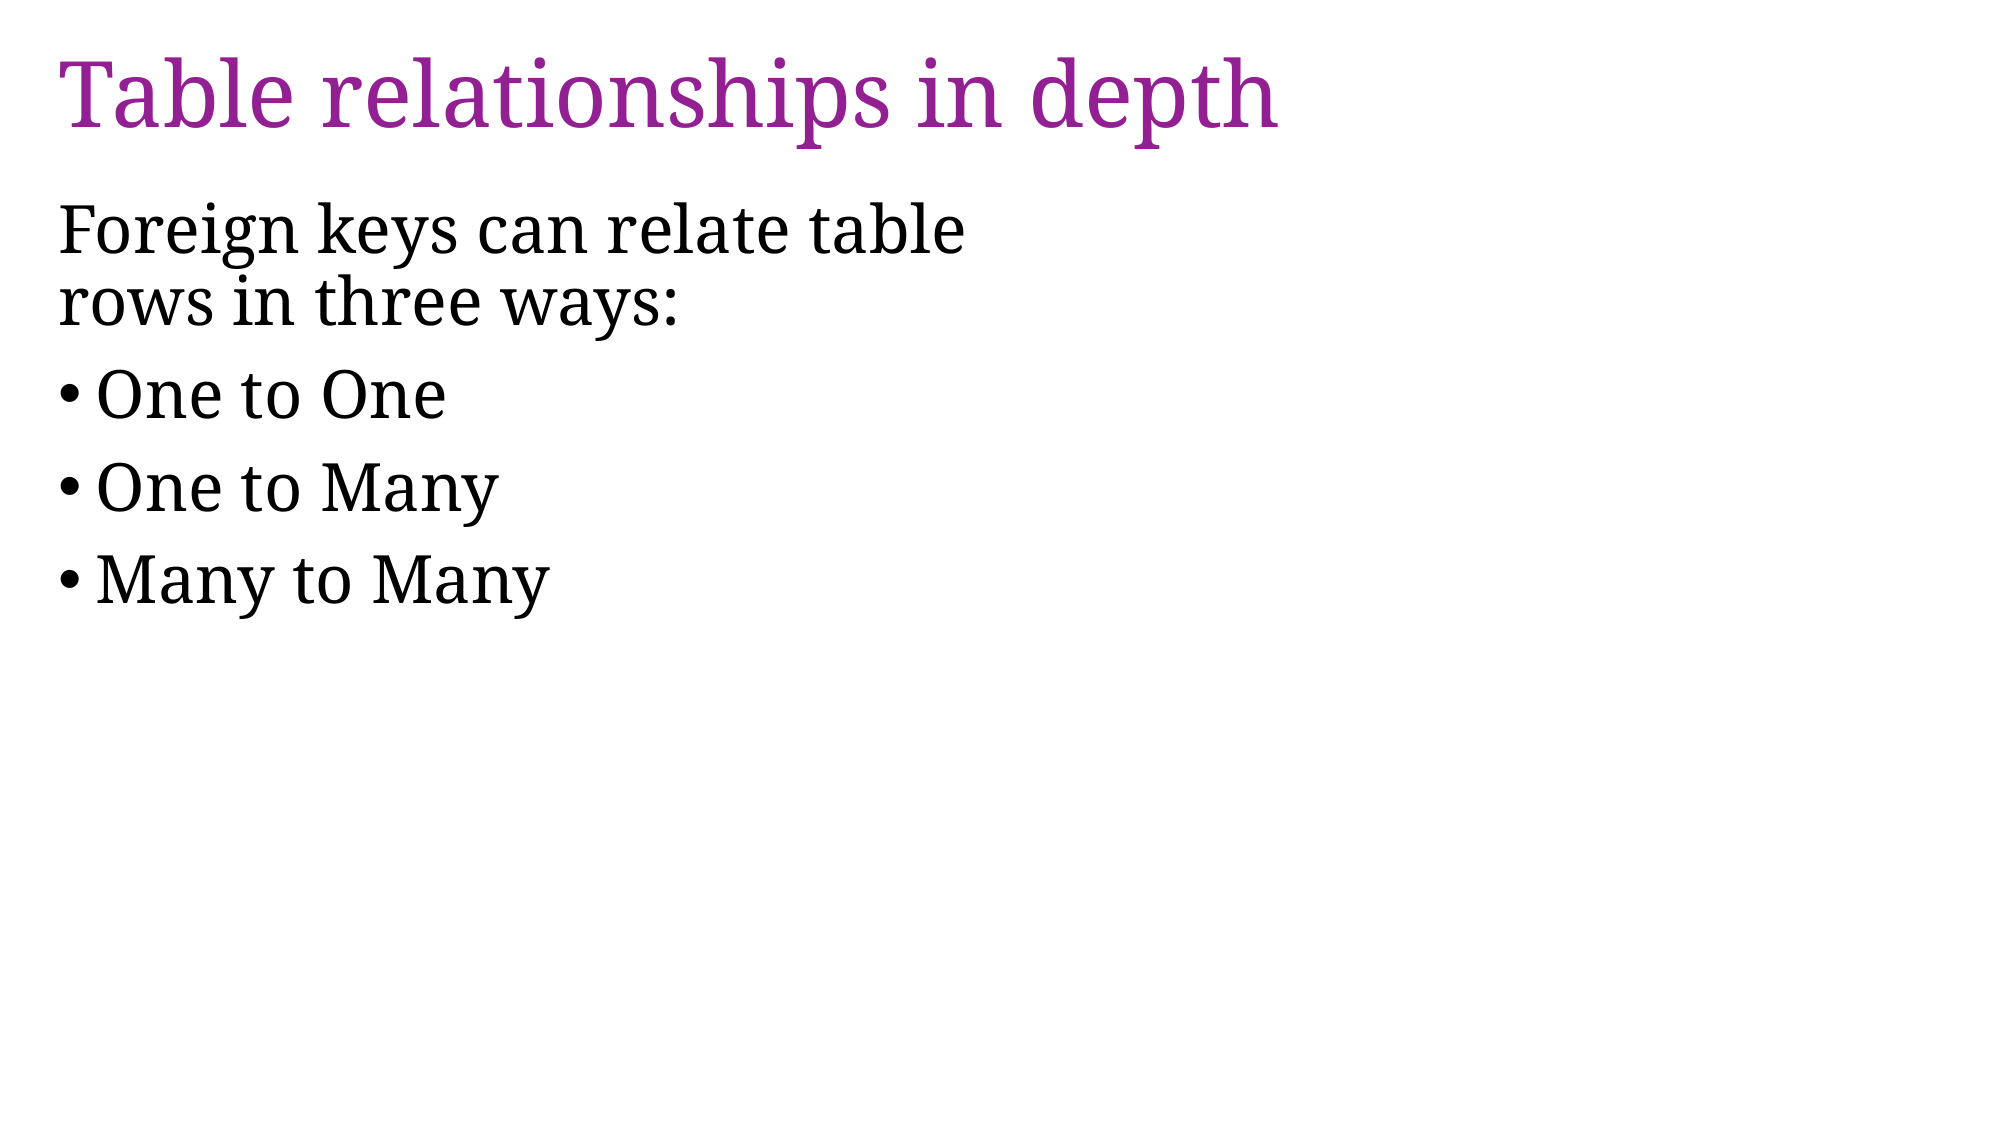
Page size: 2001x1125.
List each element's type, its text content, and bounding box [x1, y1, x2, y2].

list Foreign keys can relate table rows in three ways: One to One One to Many Many to Many [43, 188, 1061, 1106]
title Table relationships in depth [43, 25, 1953, 171]
